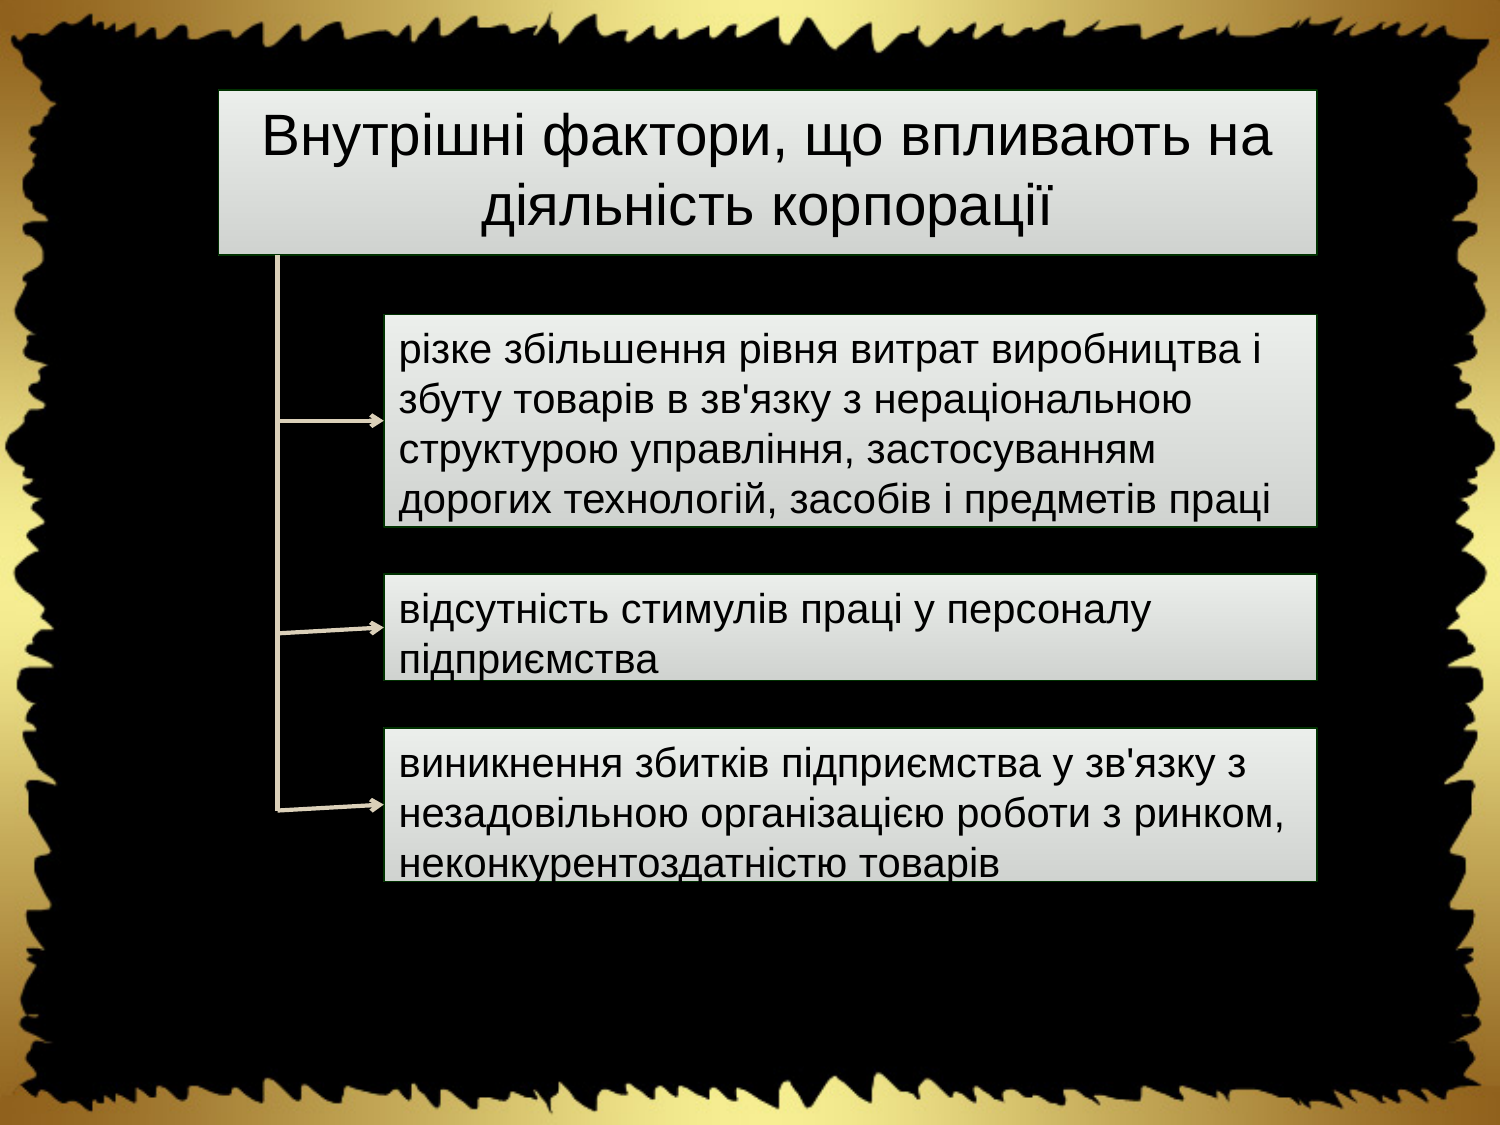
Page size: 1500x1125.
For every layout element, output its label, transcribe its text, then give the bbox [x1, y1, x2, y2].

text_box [277, 627, 384, 634]
text_box різке збільшення рівня витрат виробництва і збуту товарів в зв'язку з нераціональною структурою управління, застосуванням дорогих технологій, засобів і предметів праці [383, 314, 1318, 528]
text_box виникнення збитків підприємства у зв'язку з незадовільною організацією роботи з ринком, неконкурентоздатністю товарів [383, 727, 1318, 882]
text_box Внутрішні фактори, що впливають на діяльність корпорації [218, 89, 1318, 256]
picture [0, 0, 1500, 1125]
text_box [277, 804, 384, 811]
text_box відсутність стимулів праці у персоналу підприємства [383, 573, 1318, 681]
